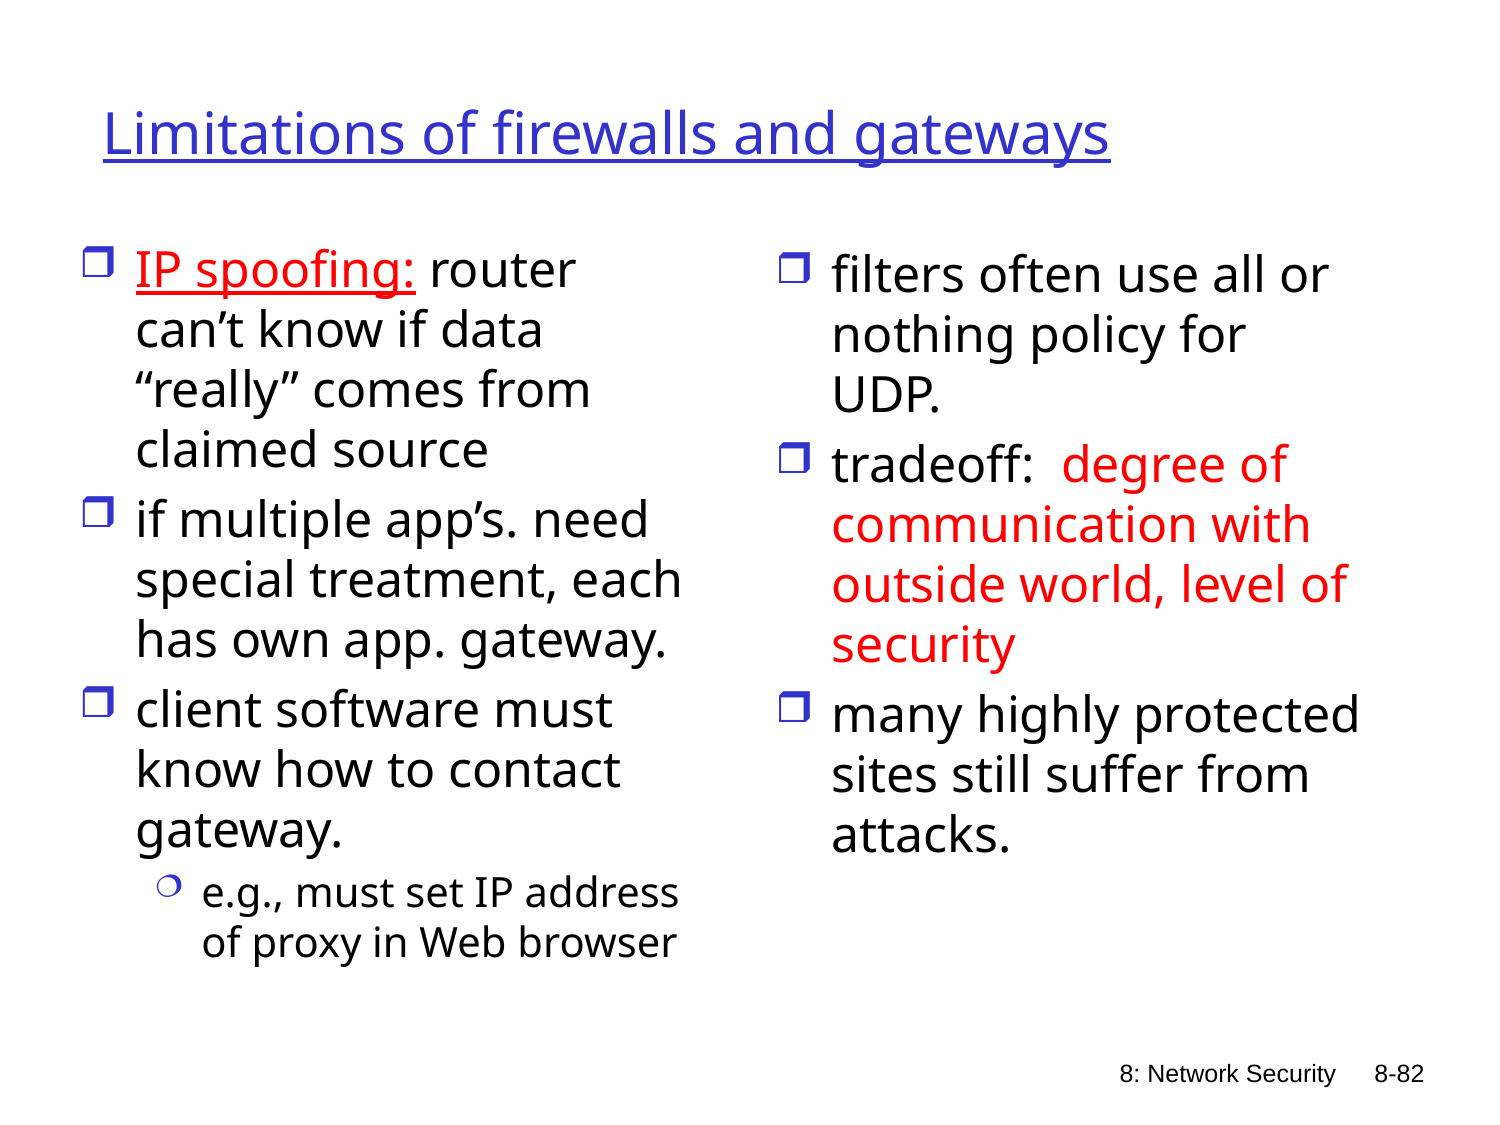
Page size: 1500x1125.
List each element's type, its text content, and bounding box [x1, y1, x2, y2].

title Limitations of firewalls and gateways [87, 37, 1363, 225]
footer 8: Network Security [876, 1050, 1352, 1125]
slide_number 8-82 [1320, 1050, 1440, 1099]
list IP spoofing: router can’t know if data “really” comes from claimed source if multiple app’s. need special treatment, each has own app. gateway. client software must know how to contact gateway. e.g., must set IP address of proxy in Web browser [64, 229, 701, 993]
list filters often use all or nothing policy for UDP. tradeoff: degree of communication with outside world, level of security many highly protected sites still suffer from attacks. [760, 235, 1386, 998]
